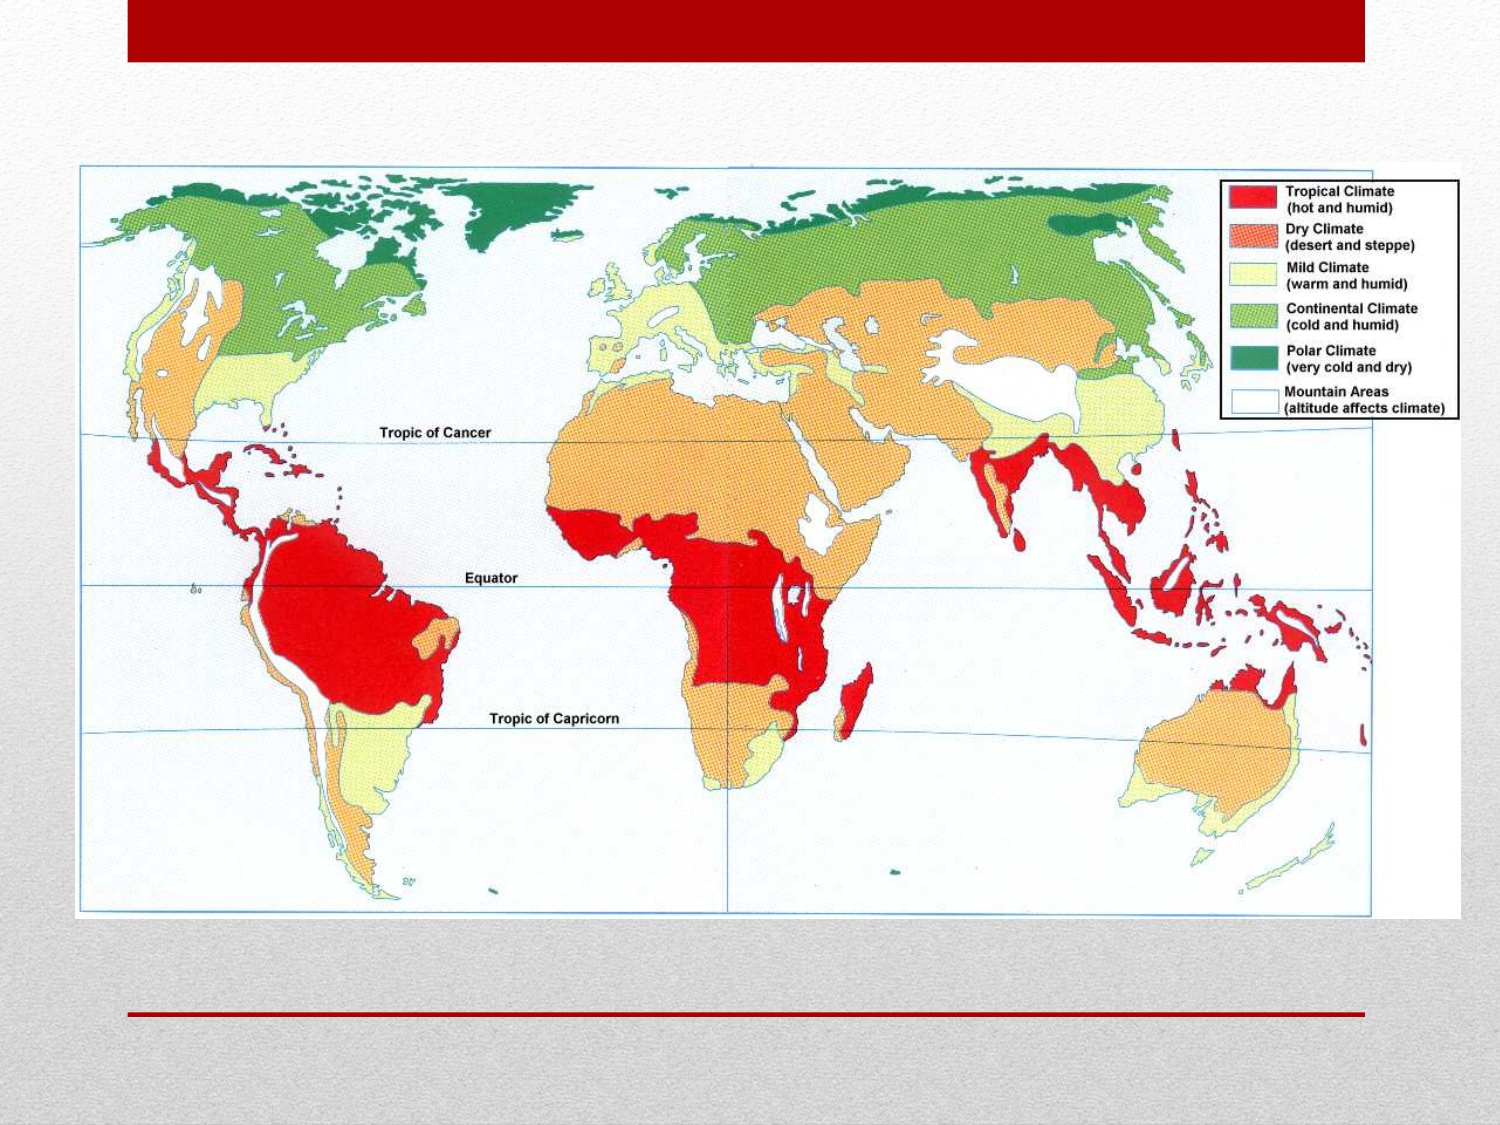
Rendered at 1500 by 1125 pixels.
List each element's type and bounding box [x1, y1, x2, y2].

picture [74, 161, 1462, 920]
